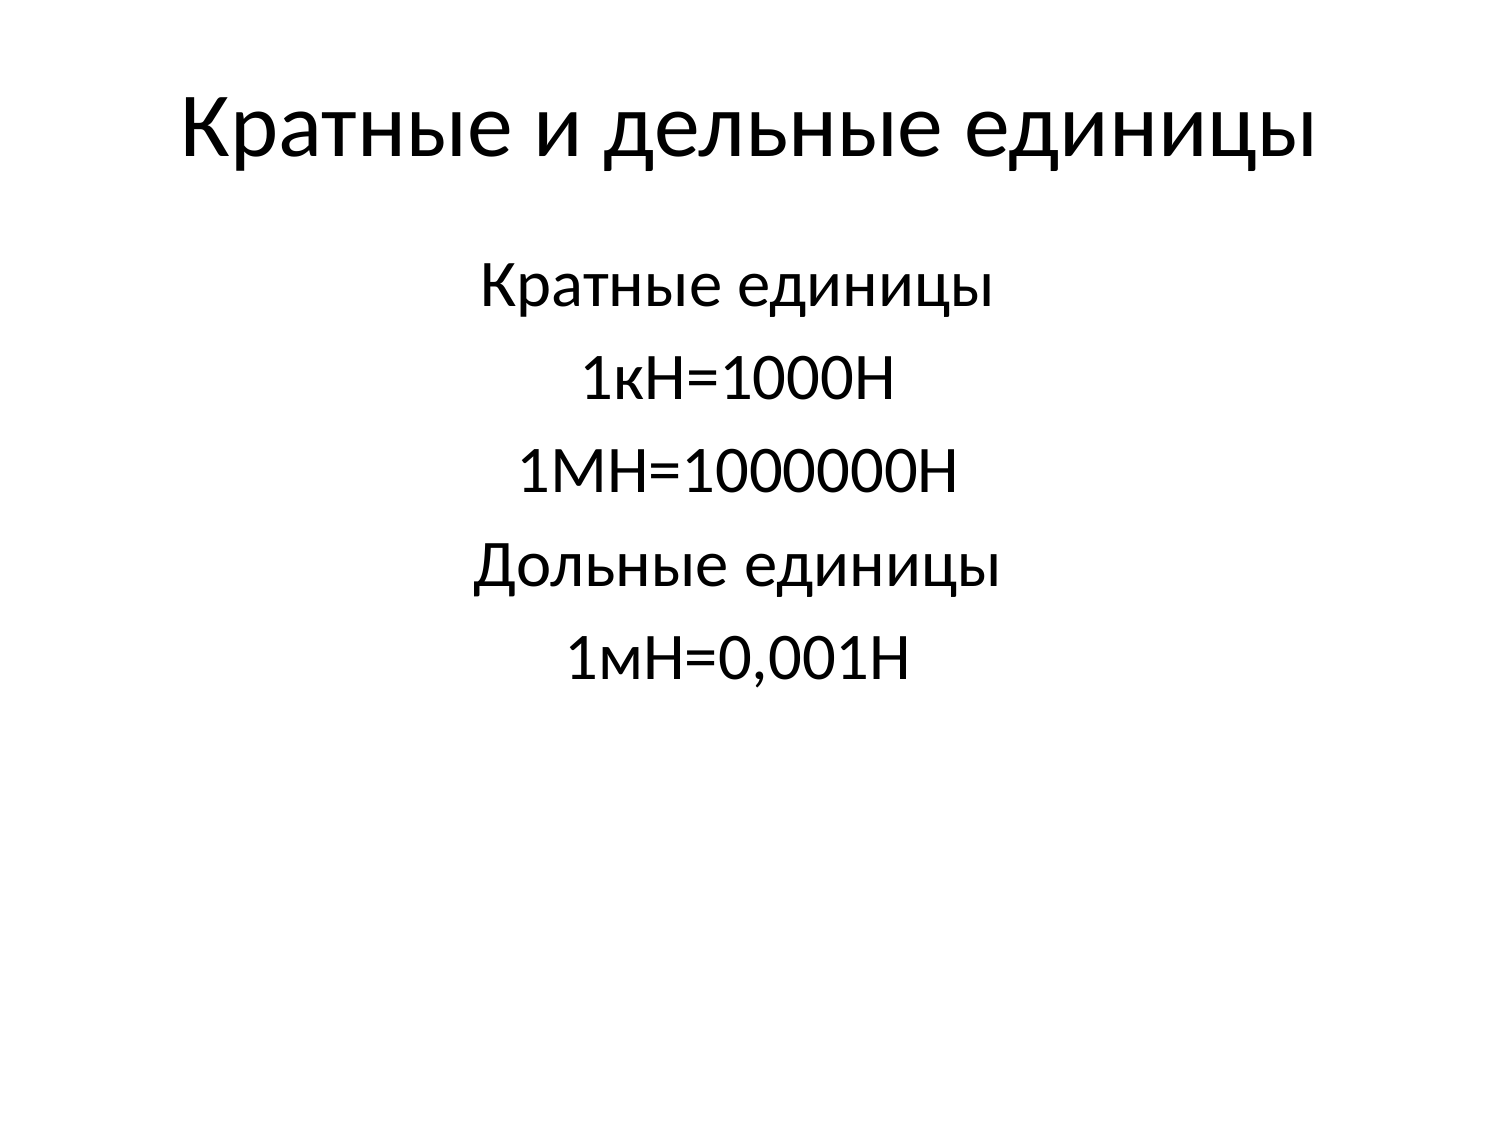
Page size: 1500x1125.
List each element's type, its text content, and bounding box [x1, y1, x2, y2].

subtitle Кратные единицы 1кН=1000Н 1МН=1000000Н Дольные единицы 1мН=0,001Н [88, 231, 1388, 1059]
title Кратные и дельные единицы [112, 42, 1388, 197]
